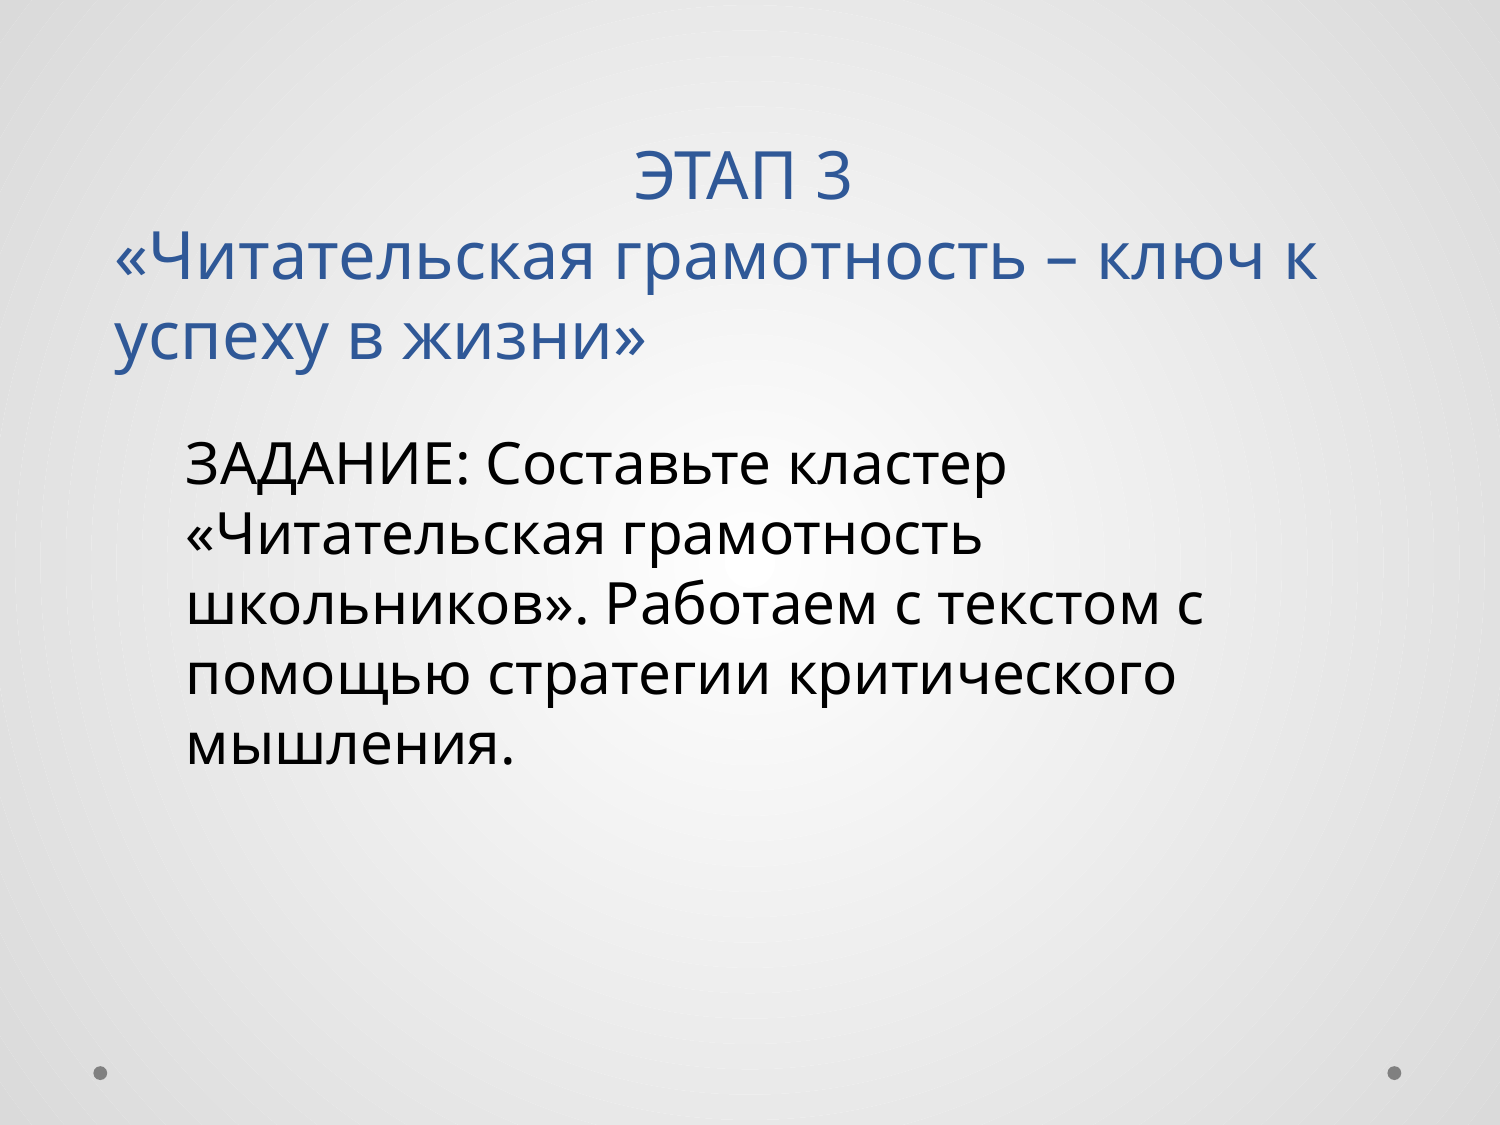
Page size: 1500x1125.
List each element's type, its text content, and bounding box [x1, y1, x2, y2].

text_box ЗАДАНИЕ: Составьте кластер «Читательская грамотность школьников». Работаем с текстом с помощью стратегии критического мышления. [171, 418, 1329, 854]
text_box ЭТАП 3 «Читательская грамотность – ключ к успеху в жизни» [100, 125, 1388, 380]
